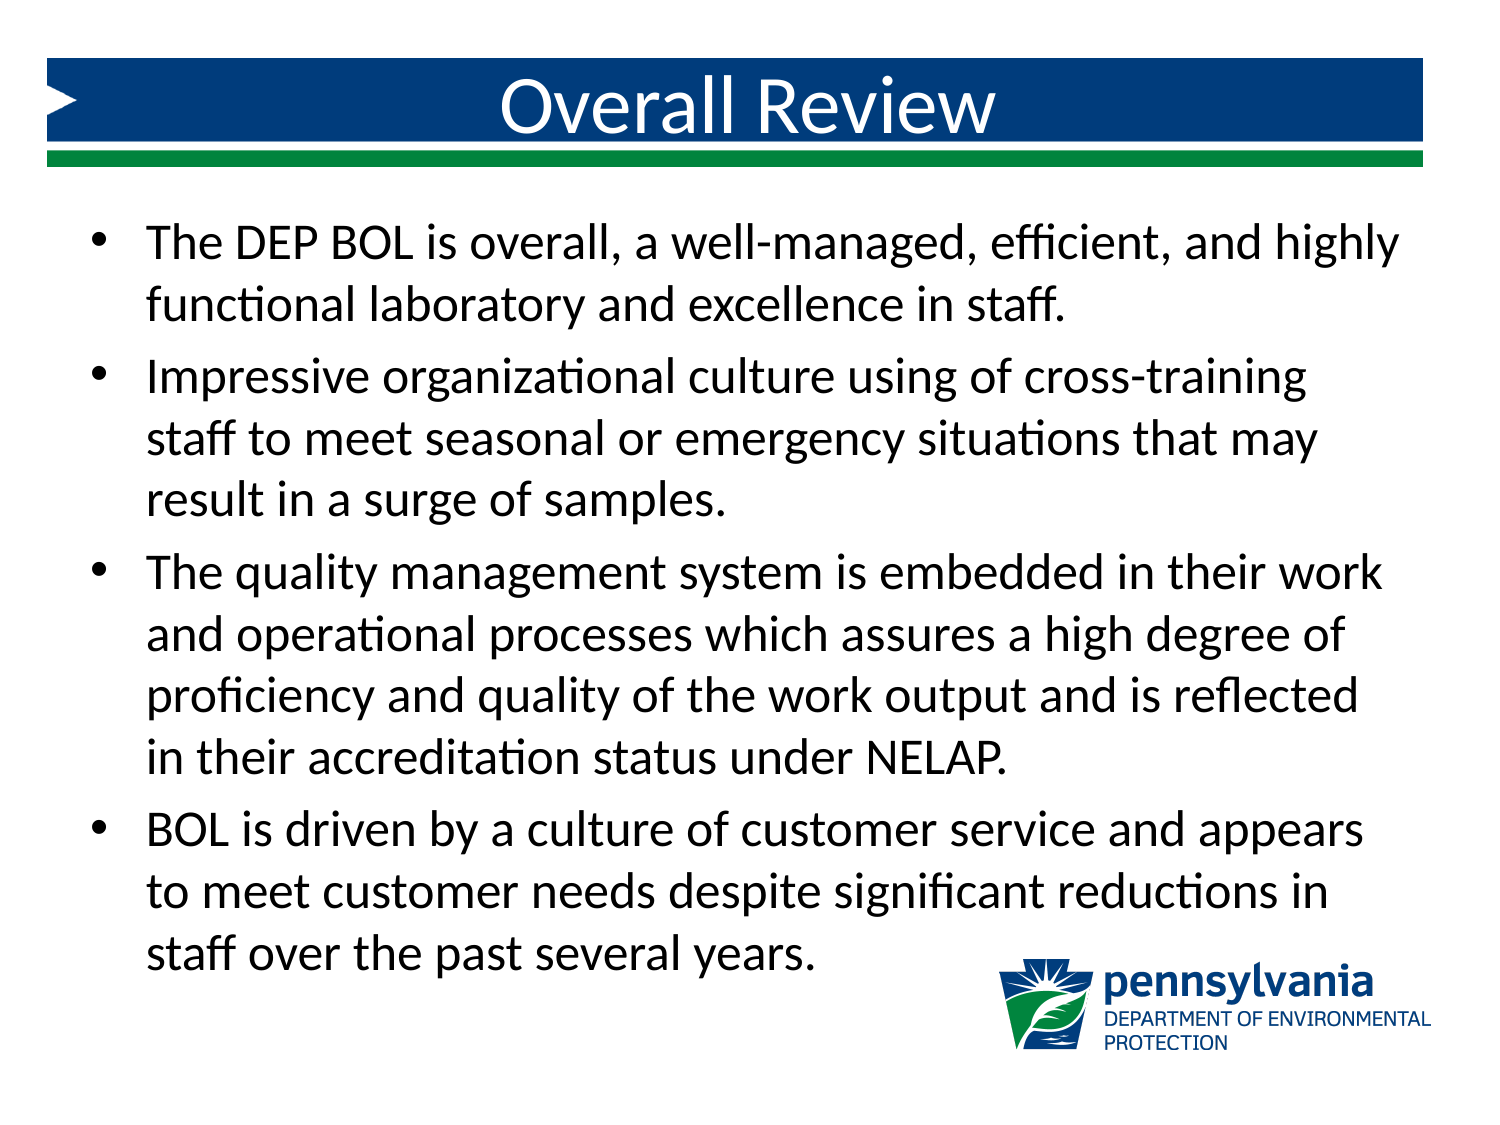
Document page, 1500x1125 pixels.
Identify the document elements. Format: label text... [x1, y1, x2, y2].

picture [999, 958, 1431, 1051]
list The DEP BOL is overall, a well-managed, efficient, and highly functional laboratory and excellence in staff. Impressive organizational culture using of cross-training staff to meet seasonal or emergency situations that may result in a surge of samples. The quality management system is embedded in their work and operational processes which assures a high degree of proficiency and quality of the work output and is reflected in their accreditation status under NELAP. BOL is driven by a culture of customer service and appears to meet customer needs despite significant reductions in staff over the past several years. [75, 200, 1423, 1005]
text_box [47, 58, 1423, 167]
